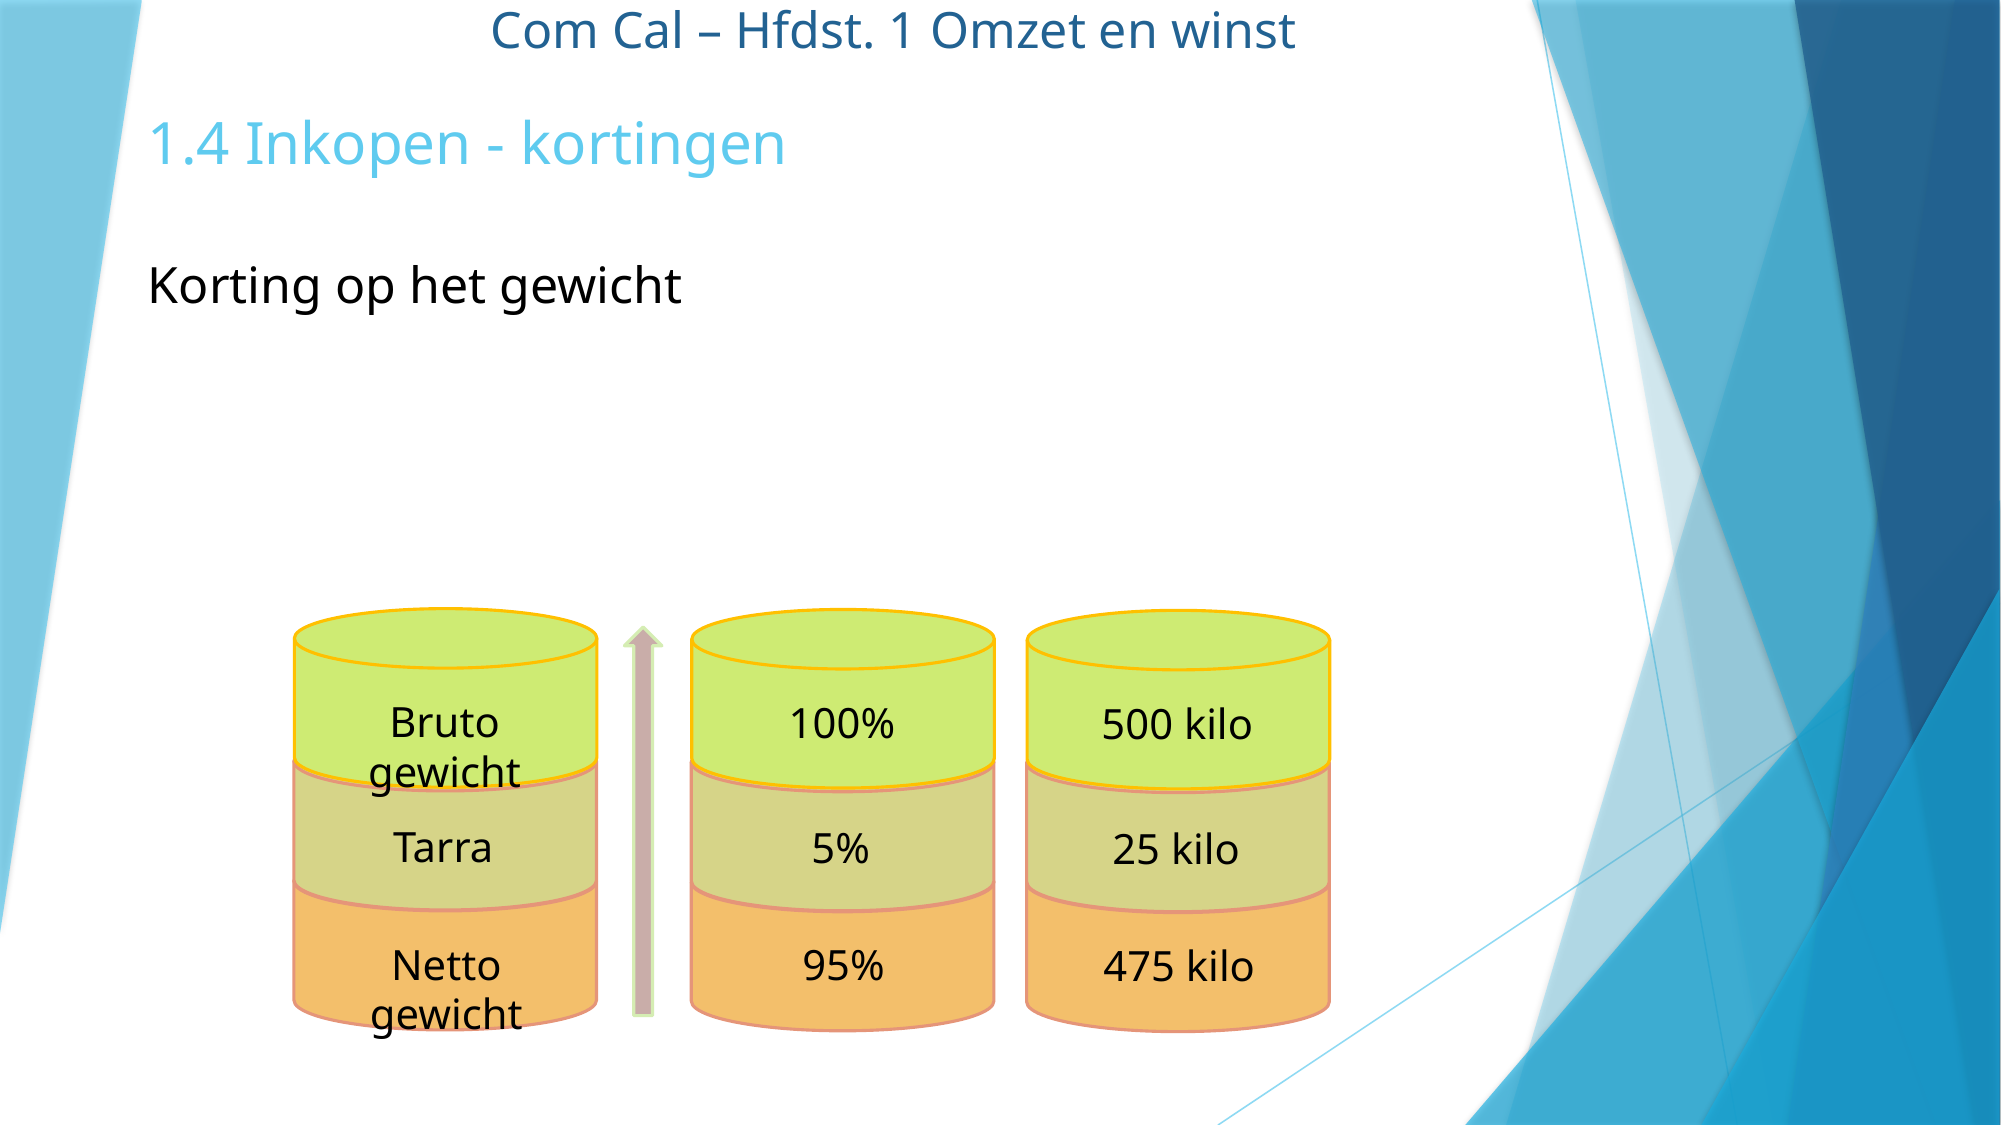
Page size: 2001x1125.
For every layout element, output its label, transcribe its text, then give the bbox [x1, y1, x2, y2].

text_box [690, 607, 996, 790]
text_box [1025, 761, 1331, 914]
text_box 500 kilo [1027, 690, 1328, 756]
text_box Netto gewicht [296, 930, 597, 1046]
text_box 100% [691, 689, 993, 755]
text_box Com Cal – Hfdst. 1 Omzet en winst [9, 0, 1778, 66]
text_box 475 kilo [1028, 932, 1330, 998]
text_box [1025, 885, 1331, 1034]
text_box [689, 760, 996, 913]
text_box Tarra [293, 813, 594, 879]
text_box 25 kilo [1025, 815, 1327, 881]
text_box 95% [693, 931, 994, 997]
text_box [292, 607, 599, 765]
text_box [689, 883, 996, 1033]
text_box Bruto gewicht [294, 688, 595, 804]
text_box 1.4 Inkopen - kortingen [133, 99, 952, 184]
text_box 5% [690, 814, 991, 880]
text_box [622, 625, 664, 1018]
text_box Korting op het gewicht [133, 245, 757, 321]
text_box [292, 881, 599, 1008]
text_box [292, 759, 599, 912]
text_box [1025, 608, 1332, 791]
